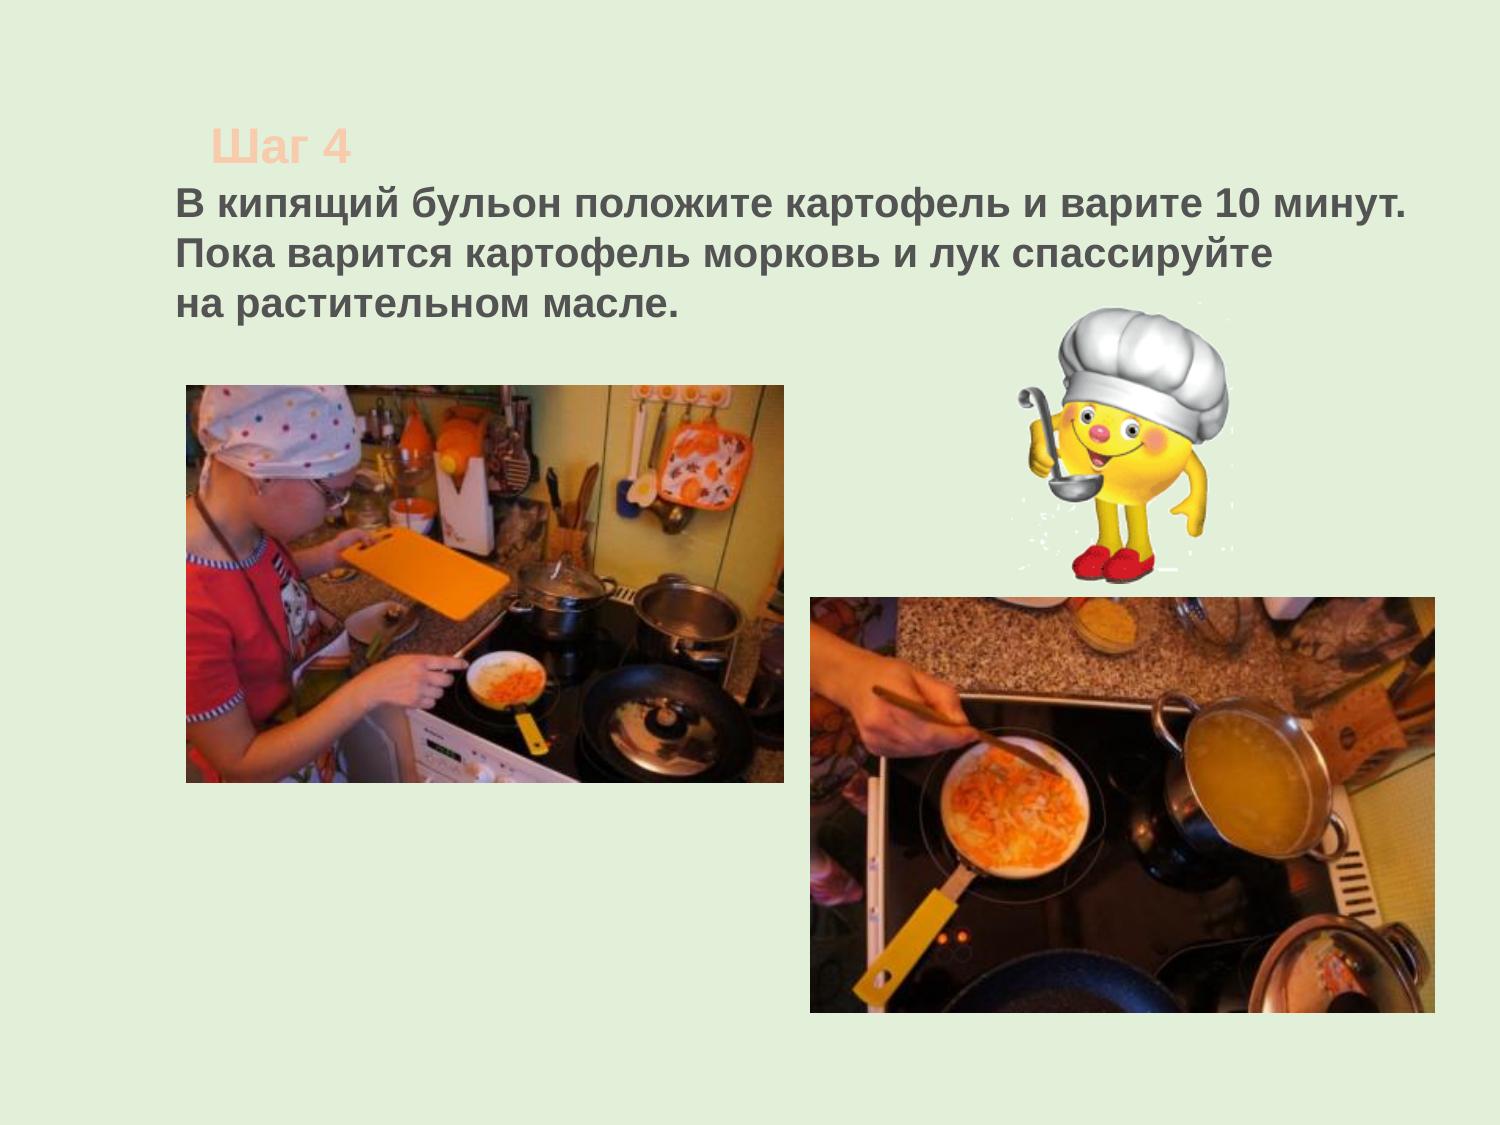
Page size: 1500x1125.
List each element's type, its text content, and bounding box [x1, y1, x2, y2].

text_box Шаг 4 [195, 101, 380, 168]
picture [186, 385, 784, 783]
picture [810, 597, 1435, 1013]
text_box В кипящий бульон положите картофель и варите 10 минут. Пока варится картофель морковь и лук спассируйте на растительном масле. [160, 168, 1460, 383]
picture [1011, 302, 1233, 584]
